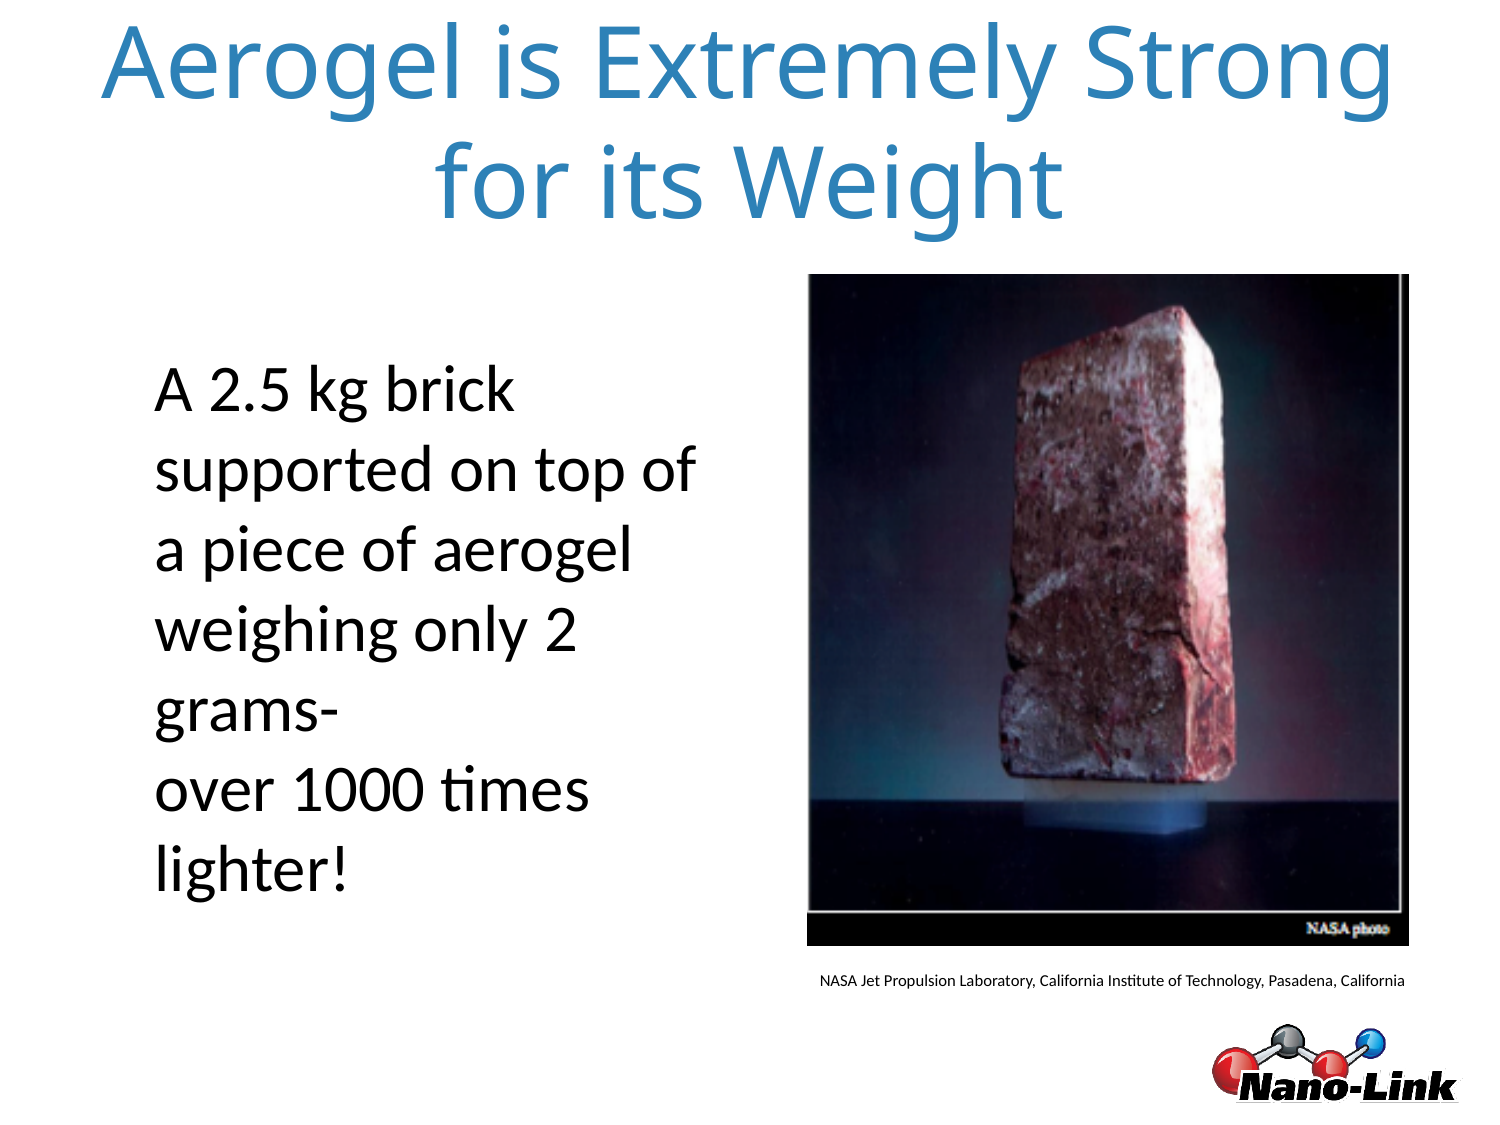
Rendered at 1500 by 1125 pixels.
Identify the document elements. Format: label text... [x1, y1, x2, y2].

text_box NASA Jet Propulsion Laboratory, California Institute of Technology, Pasadena, California [805, 962, 1421, 1043]
picture [1212, 1024, 1463, 1103]
title Aerogel is Extremely Strong for its Weight [18, 24, 1482, 213]
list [537, 274, 1500, 947]
text_box A 2.5 kg brick supported on top of a piece of aerogel weighing only 2 grams- over 1000 times lighter! [140, 337, 532, 912]
